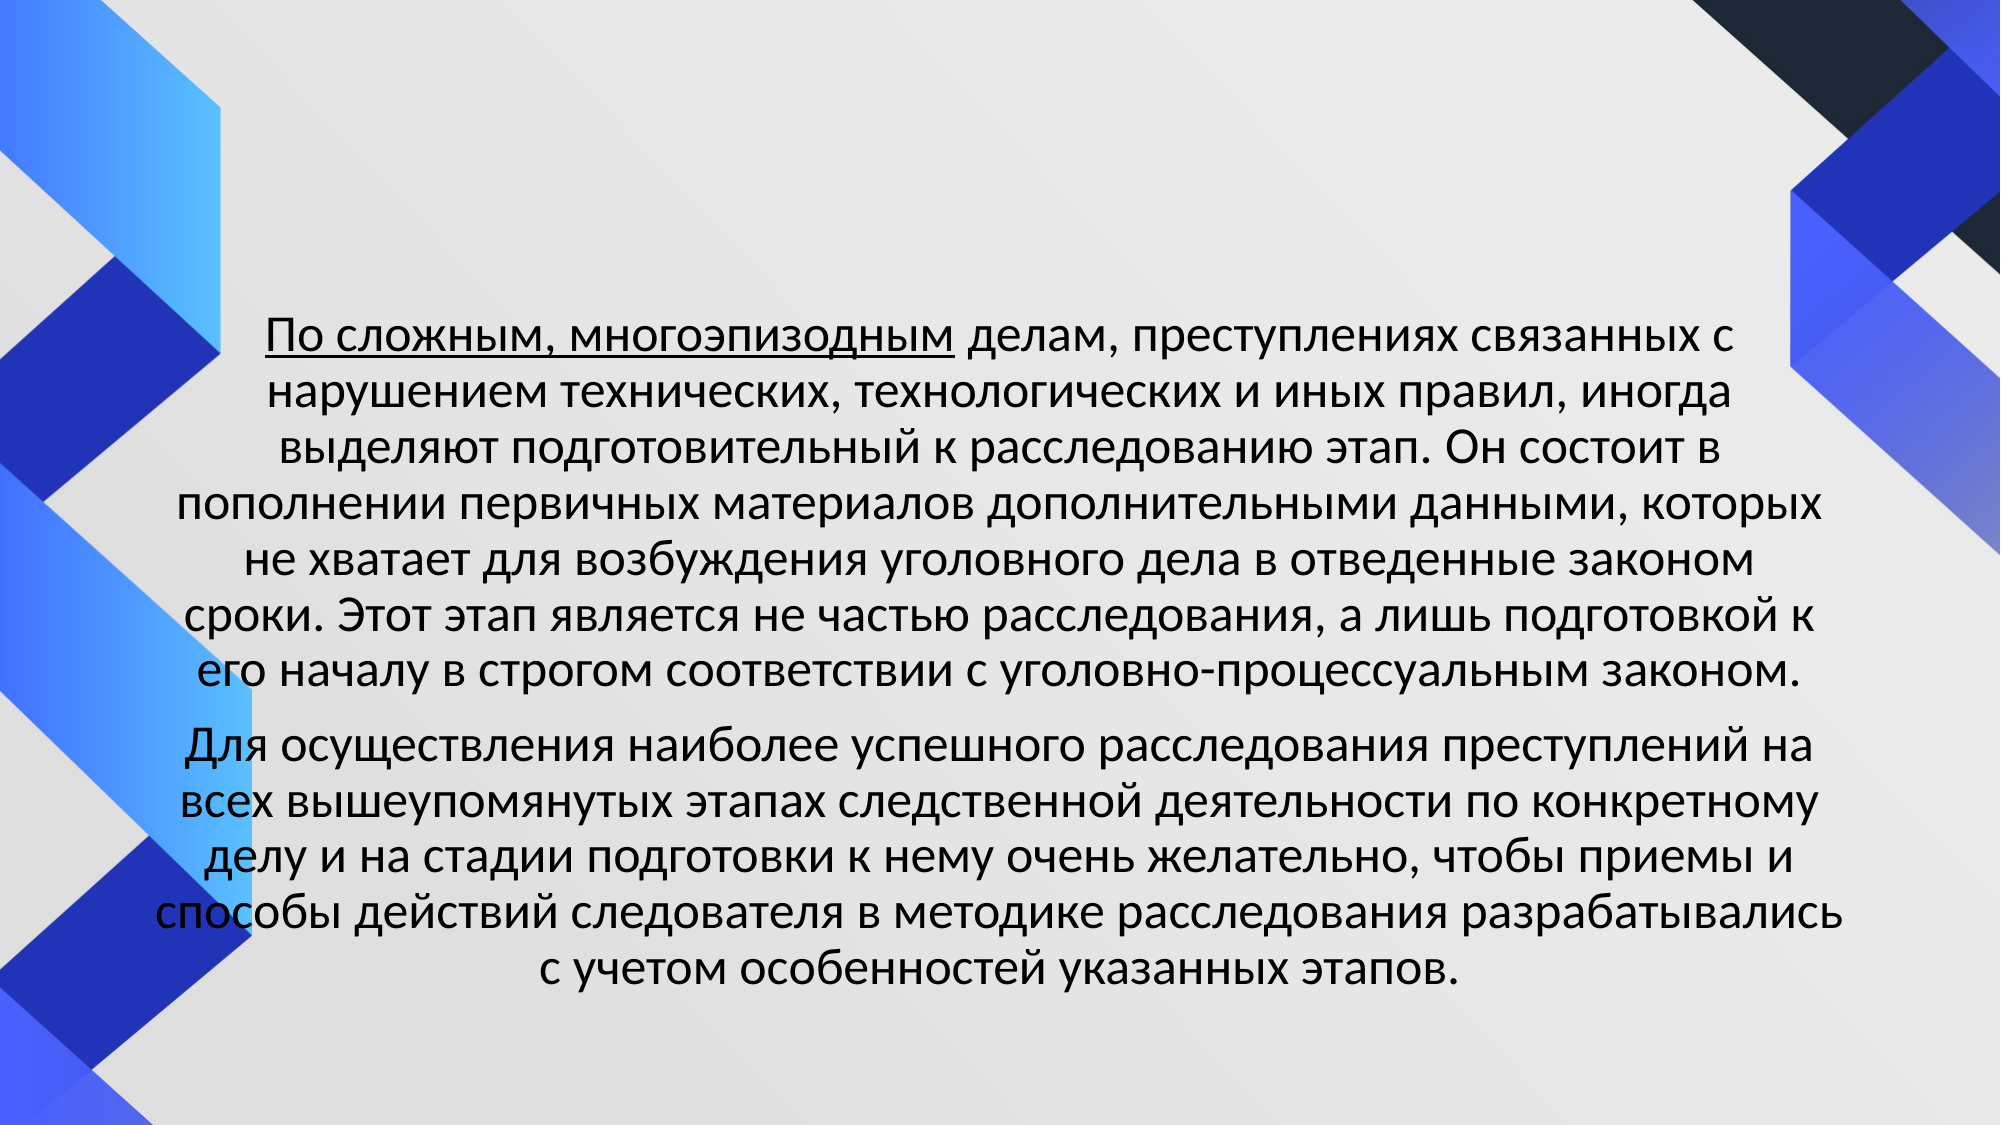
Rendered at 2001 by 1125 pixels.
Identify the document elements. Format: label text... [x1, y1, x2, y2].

picture [0, 0, 2000, 1125]
list По сложным, многоэпизодным делам, преступлениях связанных с нарушением технических, технологических и иных правил, иногда выделяют подготовительный к расследованию этап. Он состоит в пополнении первичных материалов дополнительными данными, которых не хватает для возбуждения уголовного дела в отведенные законом сроки. Этот этап является не частью расследования, а лишь подготовкой к его началу в строгом соответствии с уголовно-процессуальным законом. Для осуществления наиболее успешного расследования преступлений на всех вышеупомянутых этапах следственной деятельности по конкретному делу и на стадии подготовки к нему очень желательно, чтобы приемы и способы действий следователя в методике расследования разрабатывались с учетом особенностей указанных этапов. [137, 299, 1863, 1014]
